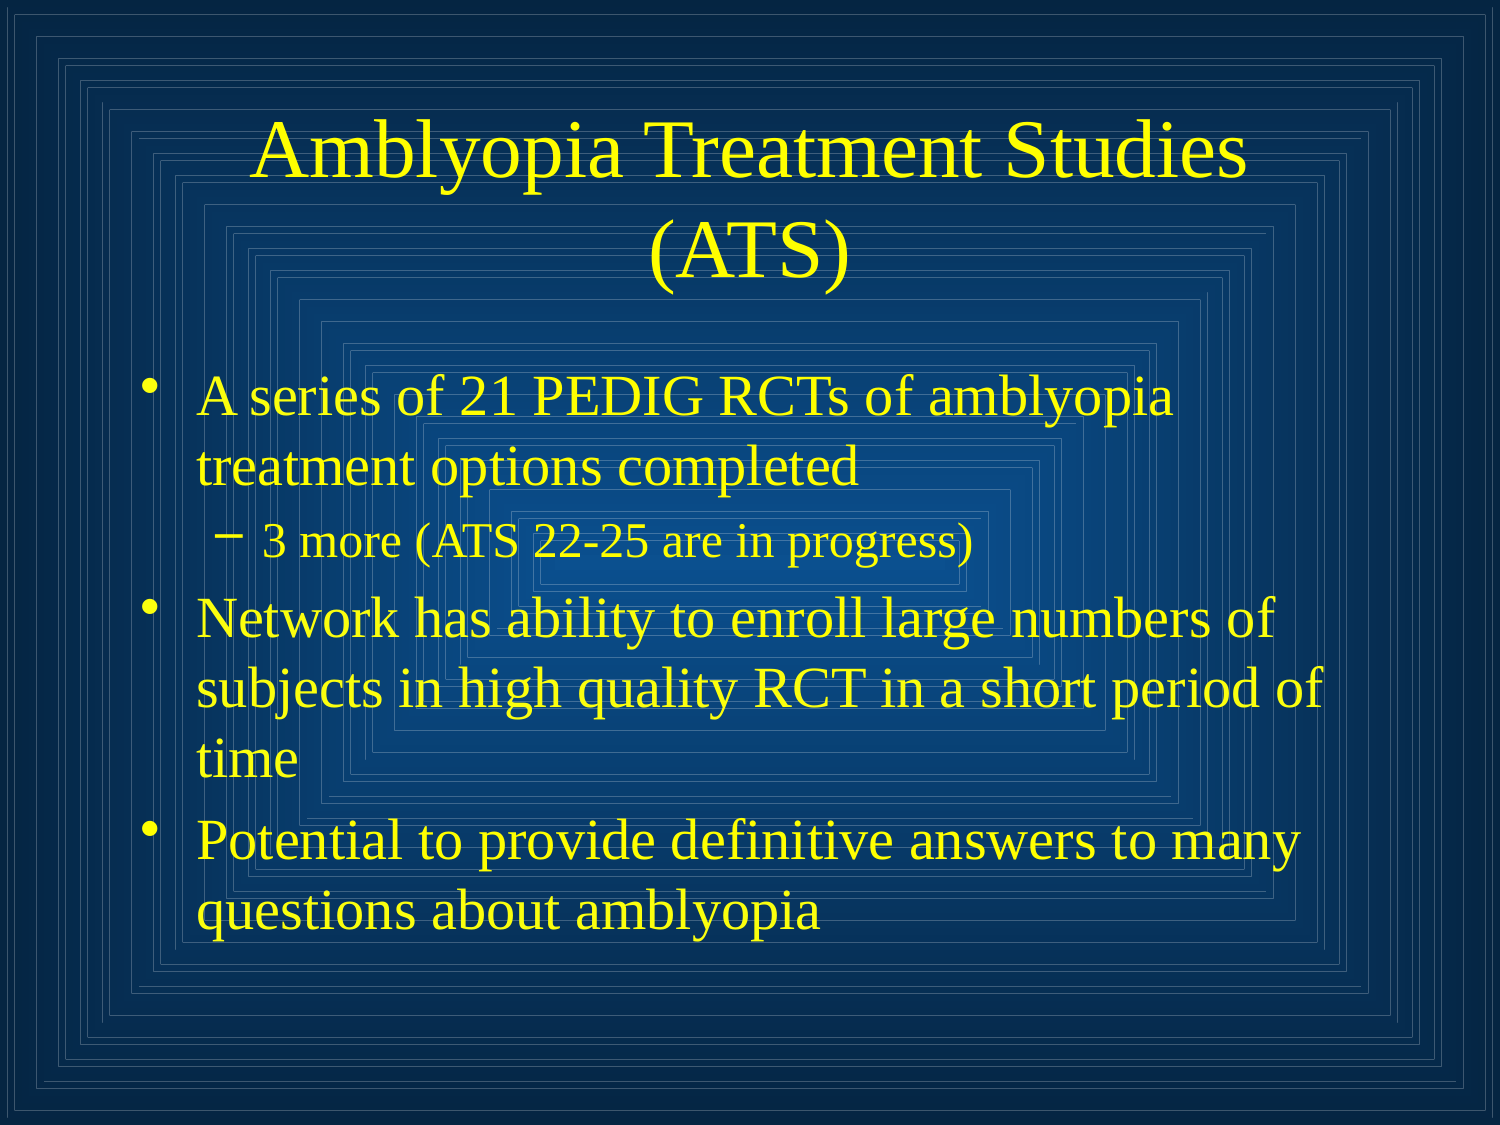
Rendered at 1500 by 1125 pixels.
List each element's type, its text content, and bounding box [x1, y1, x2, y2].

title Amblyopia Treatment Studies (ATS) [112, 99, 1388, 288]
list A series of 21 PEDIG RCTs of amblyopia treatment options completed 3 more (ATS 22-25 are in progress) Network has ability to enroll large numbers of subjects in high quality RCT in a short period of time Potential to provide definitive answers to many questions about amblyopia [125, 350, 1413, 1100]
